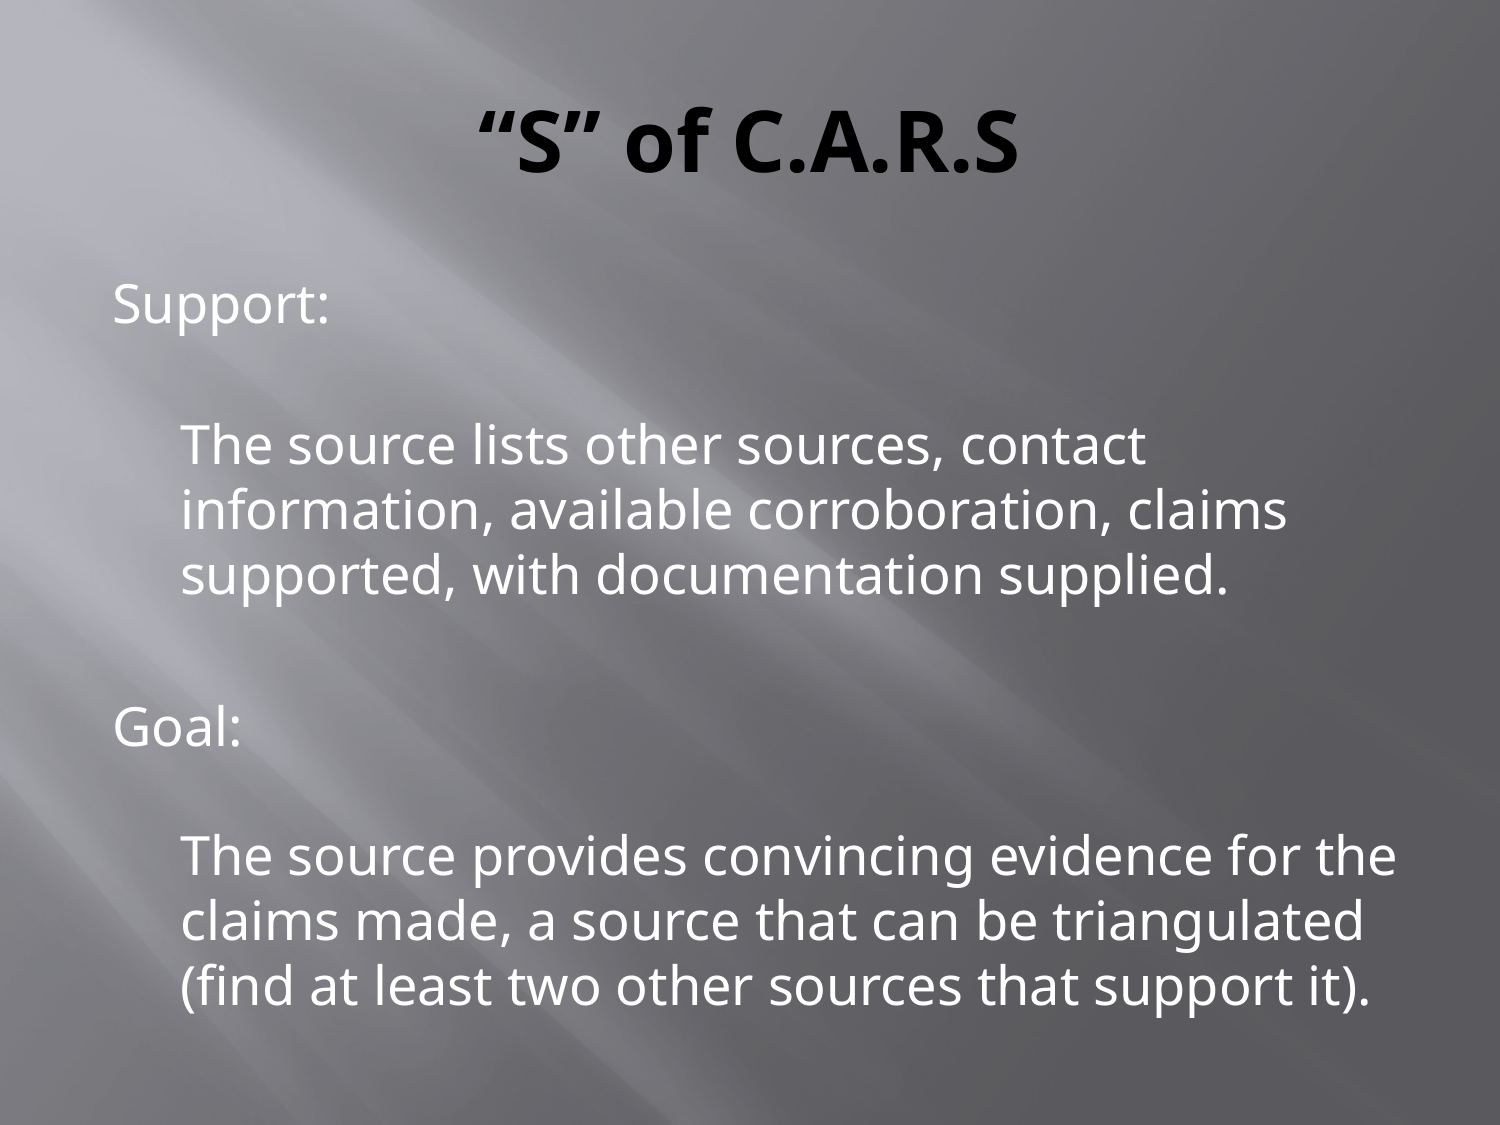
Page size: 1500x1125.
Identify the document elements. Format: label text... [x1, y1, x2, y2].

list Support: The source lists other sources, contact information, available corroboration, claims supported, with documentation supplied. Goal: The source provides convincing evidence for the claims made, a source that can be triangulated (find at least two other sources that support it). [75, 262, 1425, 1035]
title “S” of C.A.R.S [75, 45, 1425, 233]
